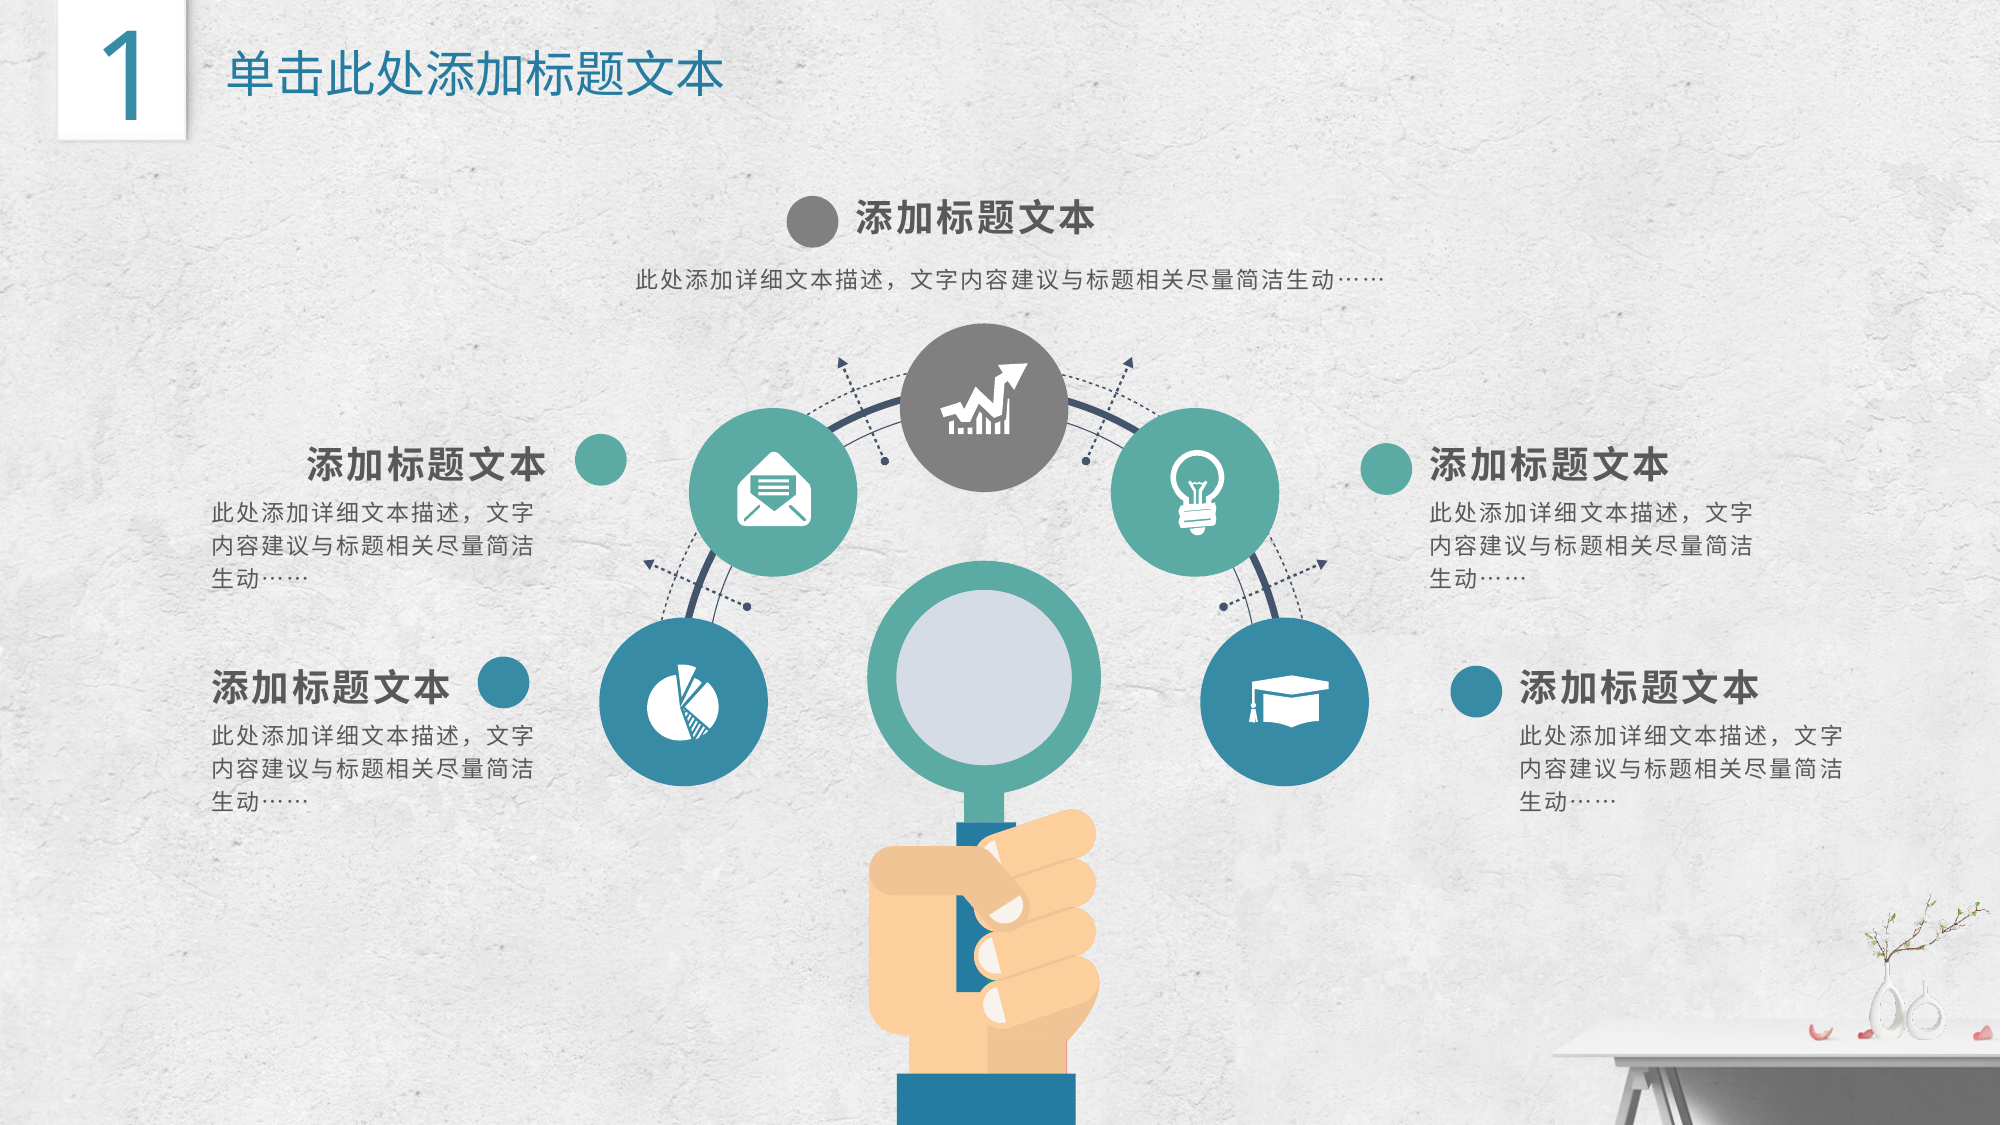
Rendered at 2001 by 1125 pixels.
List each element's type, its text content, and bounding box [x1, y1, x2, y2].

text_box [1504, 656, 1887, 822]
text_box 1 [77, 0, 179, 153]
text_box [1122, 356, 1134, 369]
text_box [1068, 397, 1139, 434]
text_box [688, 408, 858, 577]
text_box [1316, 559, 1328, 571]
text_box 此处添加详细文本描述，文字内容建议与标题相关尽量简洁生动…… [196, 485, 556, 600]
text_box [837, 357, 849, 369]
text_box 添加标题文本 [196, 656, 579, 717]
text_box [1170, 450, 1225, 536]
text_box [743, 602, 752, 611]
text_box [827, 396, 900, 433]
text_box [1110, 408, 1280, 577]
text_box [949, 420, 954, 435]
text_box 添加标题文本 [291, 433, 674, 494]
text_box [1359, 442, 1414, 496]
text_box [1414, 434, 1797, 600]
text_box [643, 559, 655, 571]
text_box [476, 655, 531, 710]
text_box [967, 426, 973, 435]
text_box [1249, 675, 1329, 723]
text_box [899, 323, 1069, 493]
text_box [1449, 664, 1504, 719]
text_box [647, 674, 702, 741]
text_box [685, 550, 716, 618]
picture [0, 0, 2000, 1125]
text_box [1263, 693, 1319, 728]
text_box [940, 363, 1028, 422]
text_box [880, 457, 889, 466]
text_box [620, 186, 1480, 301]
text_box [1081, 457, 1091, 466]
text_box [573, 432, 628, 487]
text_box [677, 664, 697, 698]
text_box [976, 411, 983, 435]
text_box [1200, 617, 1369, 787]
text_box [683, 682, 719, 740]
text_box [1219, 602, 1228, 611]
text_box [994, 421, 1001, 435]
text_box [867, 560, 1109, 1125]
text_box [599, 617, 768, 787]
text_box [957, 426, 964, 435]
text_box 此处添加详细文本描述，文字内容建议与标题相关尽量简洁生动…… [196, 717, 556, 822]
text_box 单击此处添加标题文本 [210, 35, 924, 110]
text_box [985, 417, 991, 435]
text_box [1004, 398, 1010, 435]
text_box [737, 451, 811, 527]
text_box [1249, 552, 1279, 618]
